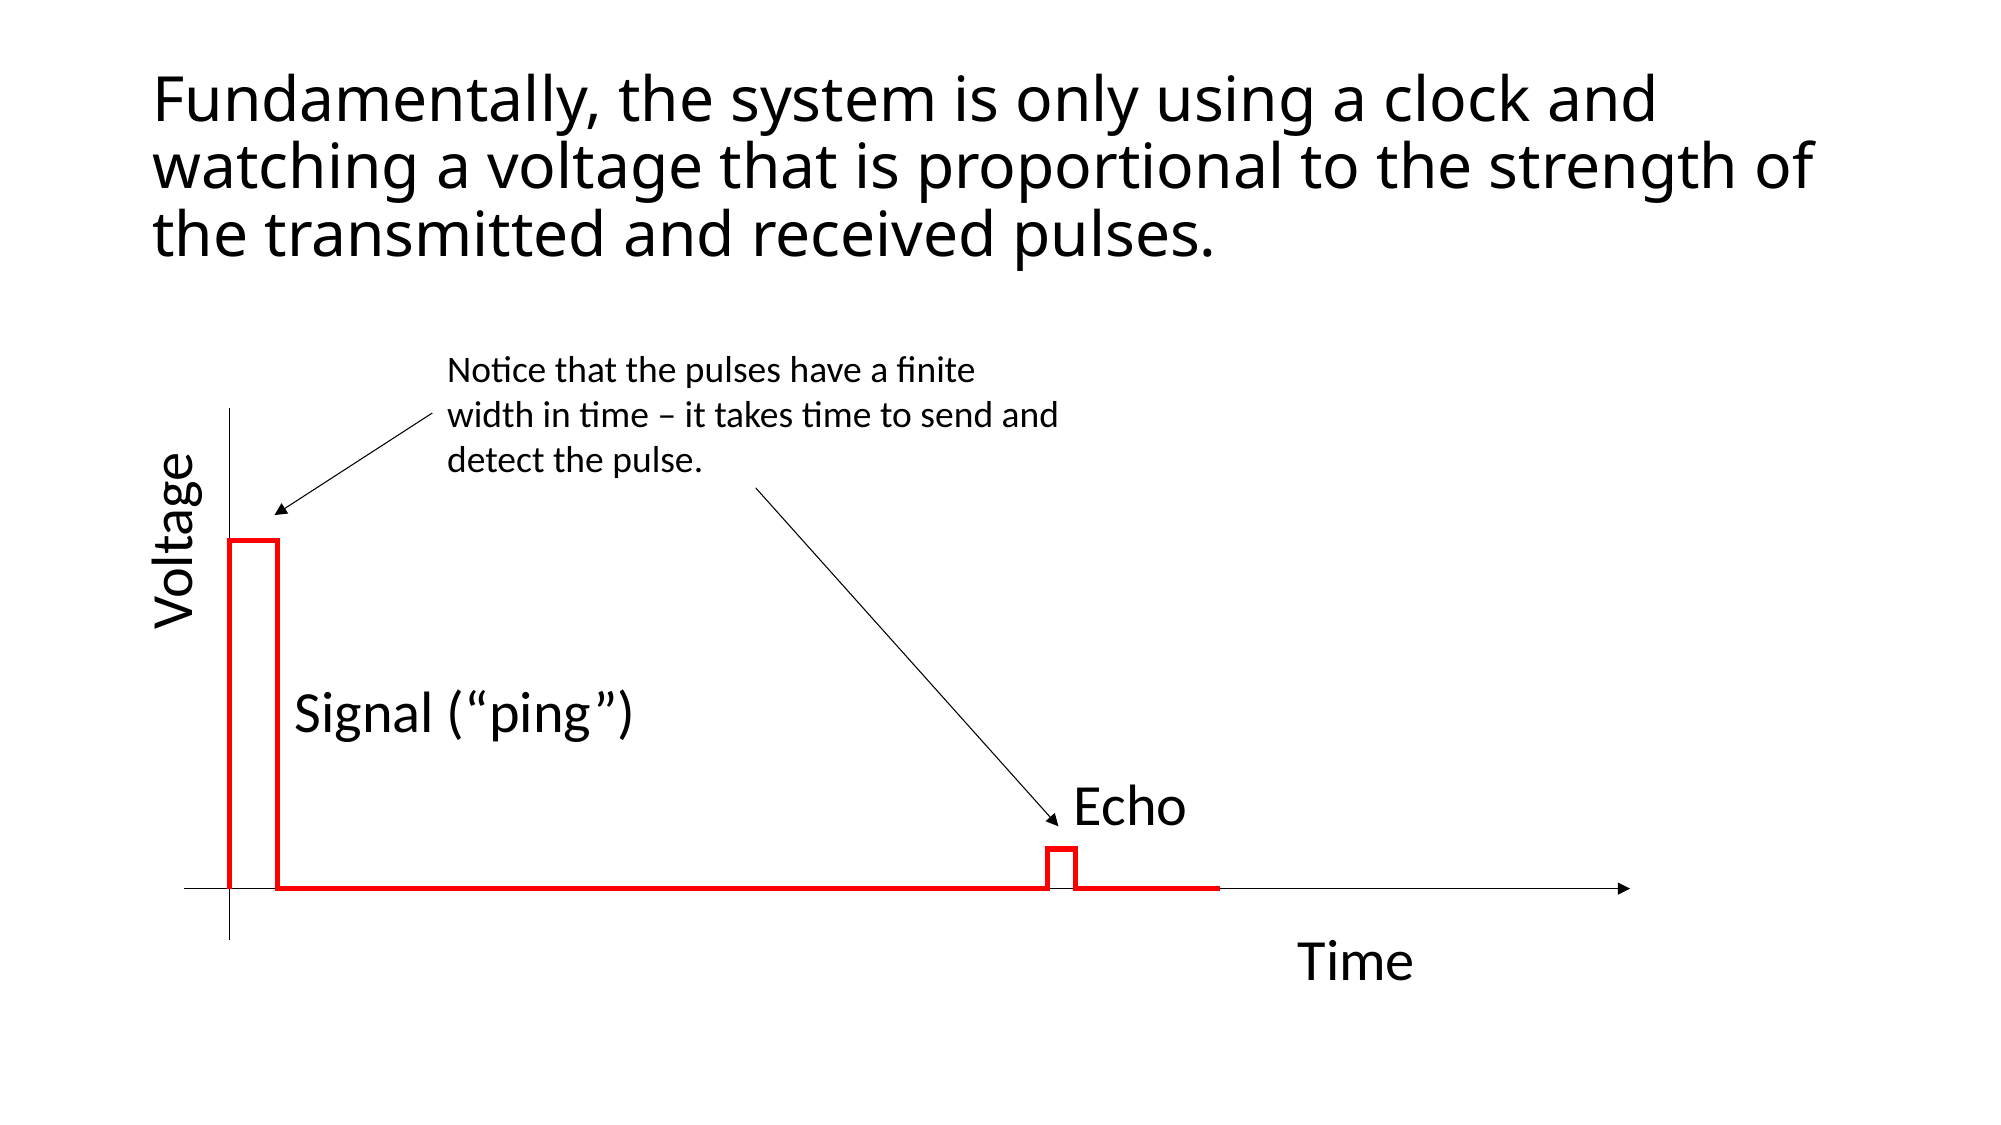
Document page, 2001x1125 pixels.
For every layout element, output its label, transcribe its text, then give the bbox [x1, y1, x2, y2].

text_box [274, 413, 433, 516]
text_box Voltage [126, 437, 212, 645]
text_box [1046, 848, 1076, 888]
text_box [230, 540, 278, 888]
text_box Signal (“ping”) [280, 667, 651, 752]
text_box Notice that the pulses have a finite width in time – it takes time to send and detect the pulse. [432, 338, 1079, 488]
title Fundamentally, the system is only using a clock and watching a voltage that is proportional to the strength of the transmitted and received pulses. [137, 59, 1863, 278]
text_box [755, 489, 1059, 827]
text_box Echo [1059, 759, 1203, 845]
text_box Time [1282, 914, 1430, 999]
